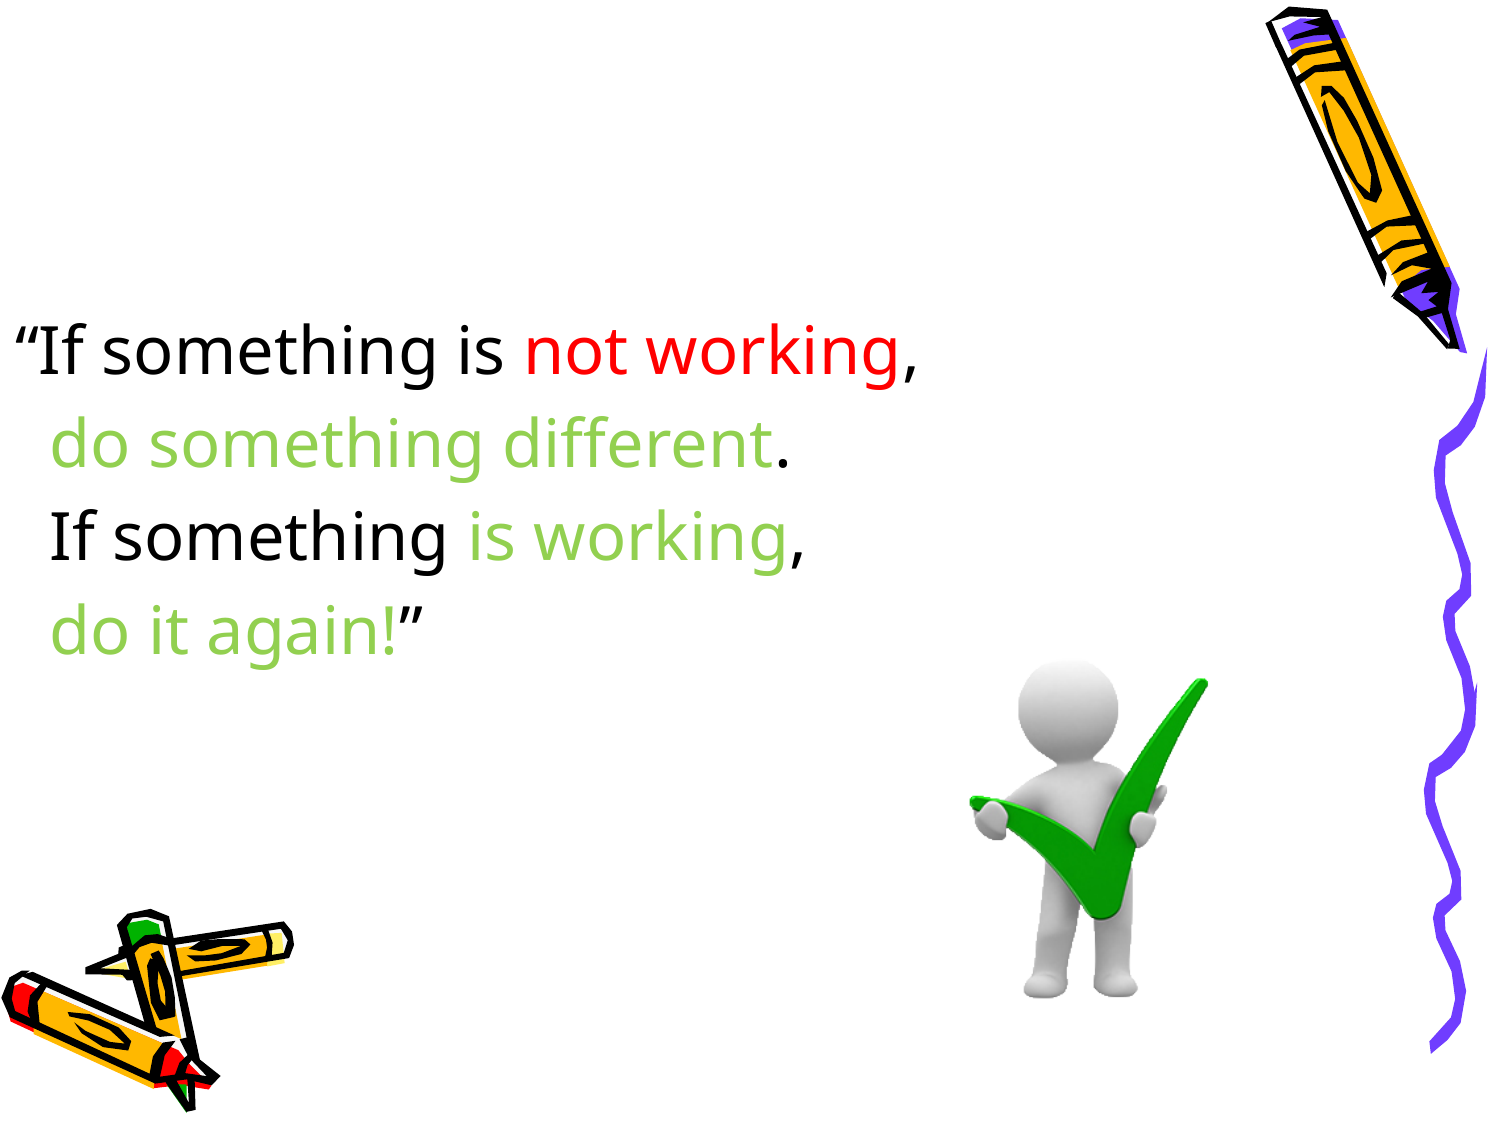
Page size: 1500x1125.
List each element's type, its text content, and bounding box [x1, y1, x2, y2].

picture [867, 615, 1294, 1042]
list “If something is not working, do something different. If something is working, do it again!” [0, 299, 1263, 900]
